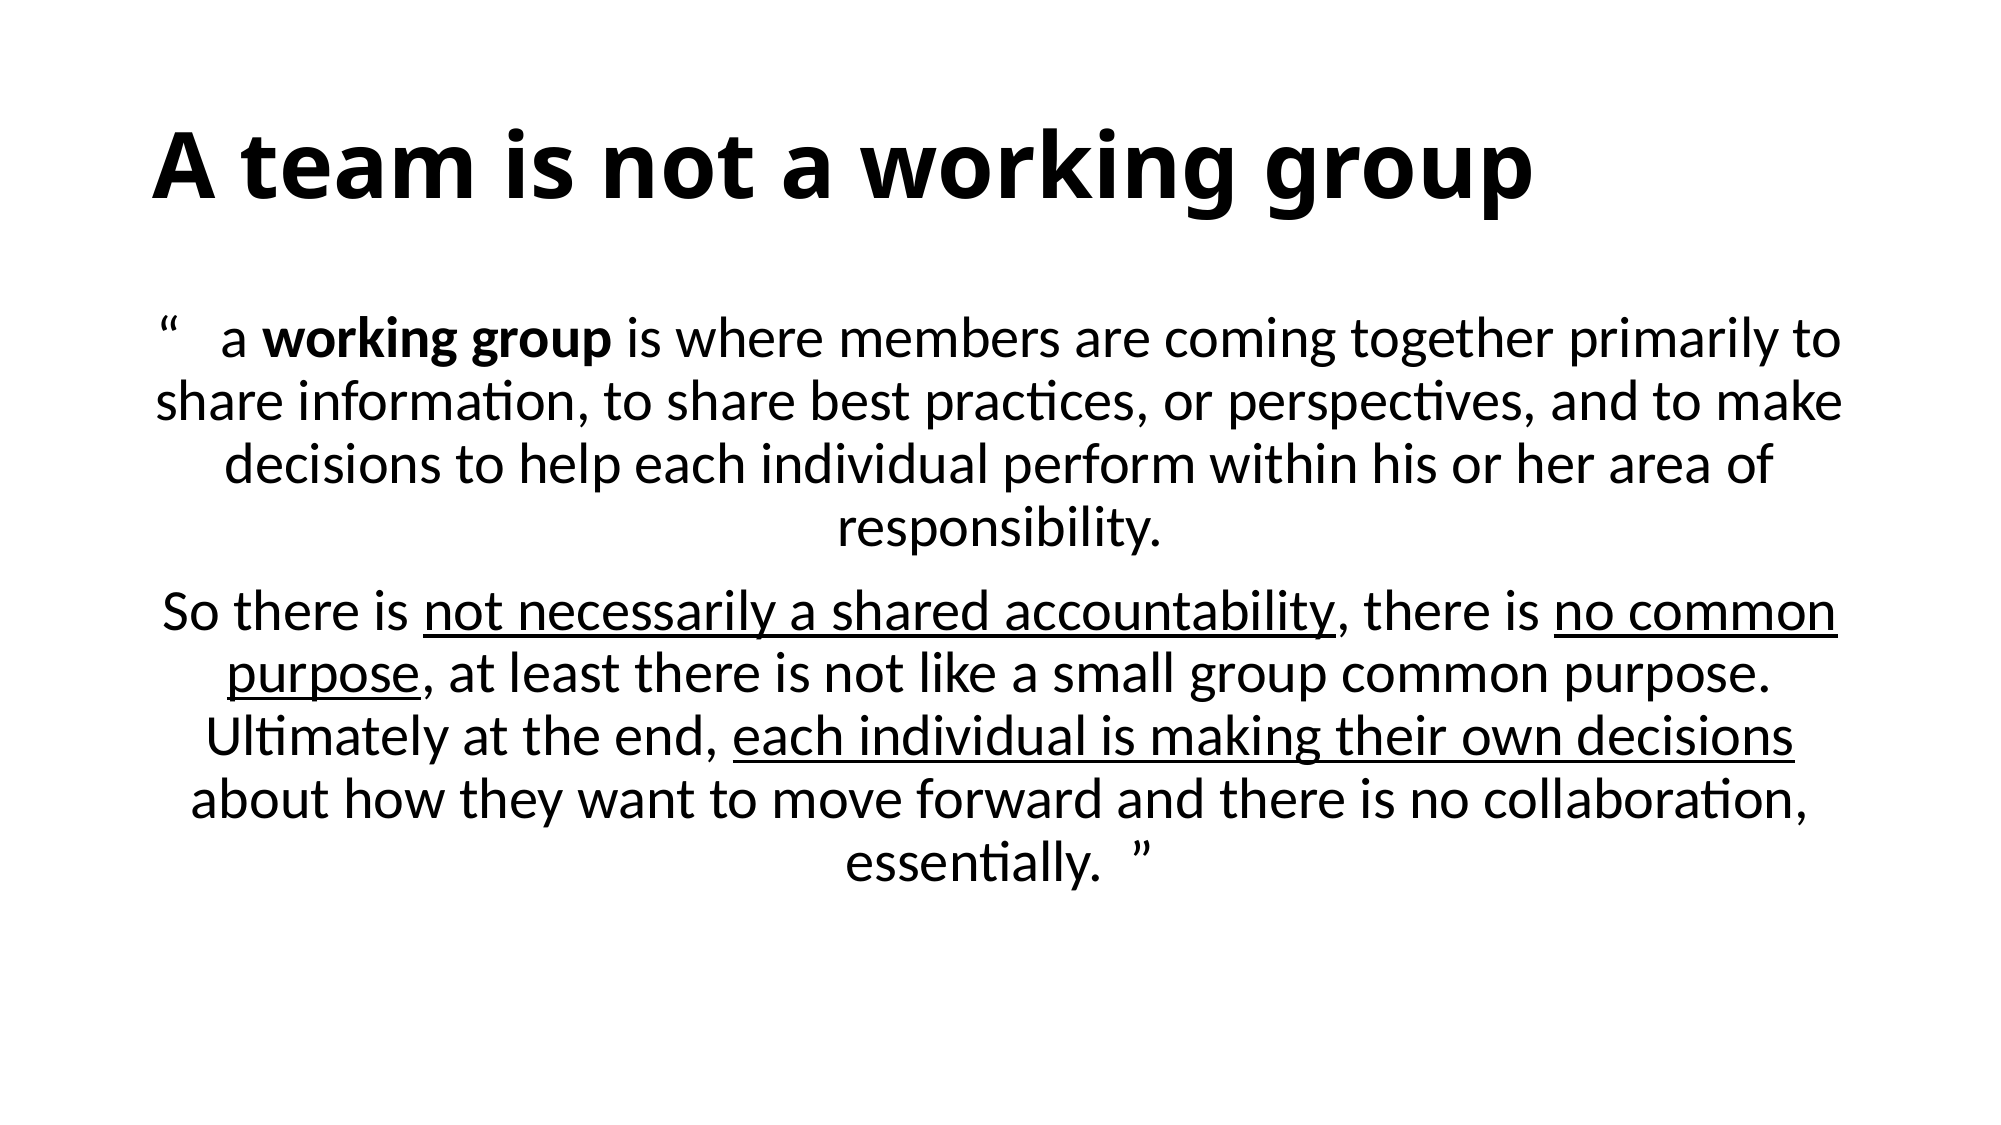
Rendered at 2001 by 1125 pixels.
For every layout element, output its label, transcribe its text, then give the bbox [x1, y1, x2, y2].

list “ a working group is where members are coming together primarily to share information, to share best practices, or perspectives, and to make decisions to help each individual perform within his or her area of responsibility. So there is not necessarily a shared accountability, there is no common purpose, at least there is not like a small group common purpose. Ultimately at the end, each individual is making their own decisions about how they want to move forward and there is no collaboration, essentially. ” [137, 299, 1863, 1014]
title A team is not a working group [137, 59, 1863, 278]
